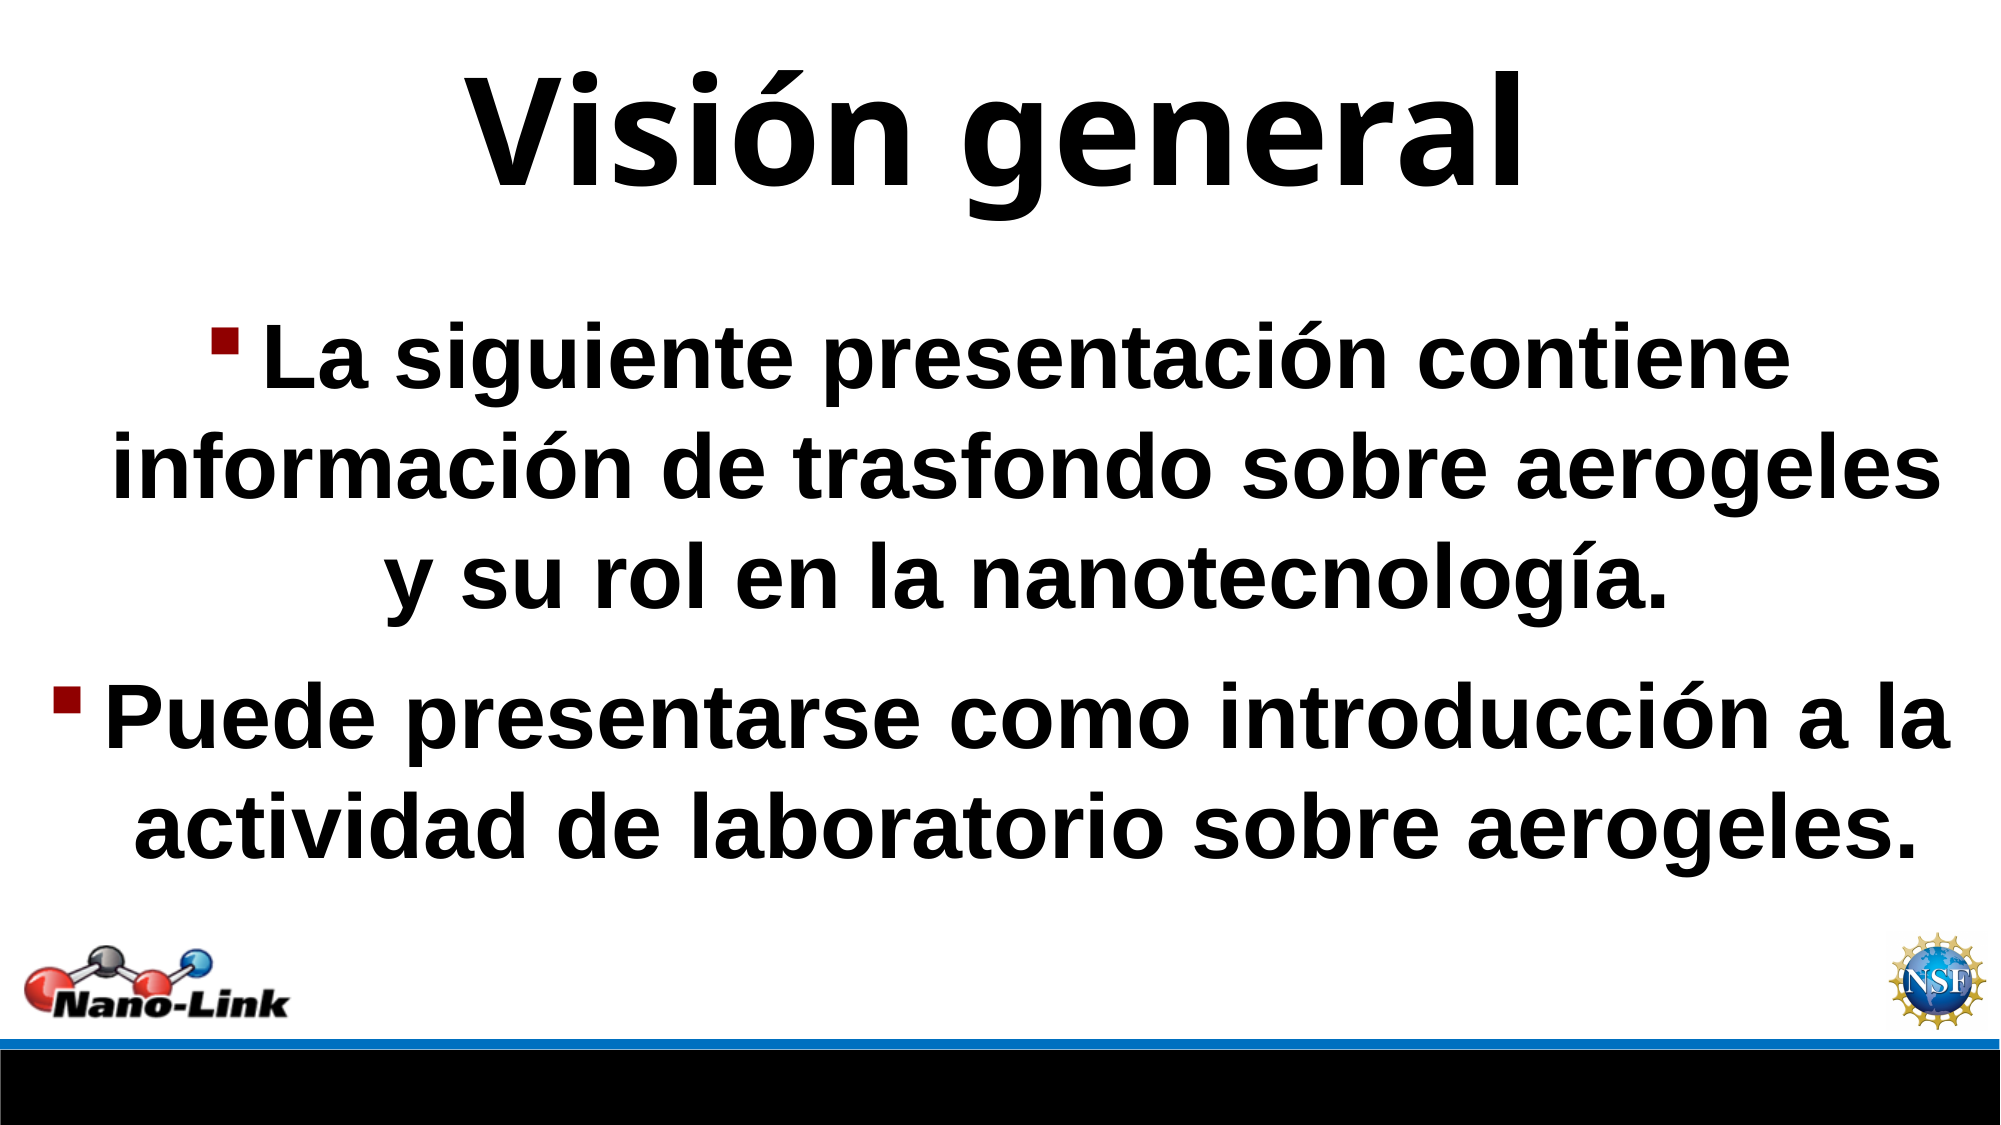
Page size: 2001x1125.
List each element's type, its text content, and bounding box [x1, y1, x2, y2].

text_box La siguiente presentación contiene información de trasfondo sobre aerogeles y su rol en la nanotecnología. Puede presentarse como introducción a la actividad de laboratorio sobre aerogeles. [37, 300, 1963, 875]
picture [16, 935, 305, 1032]
text_box Visión general [0, 37, 2000, 213]
picture [1886, 931, 1988, 1032]
